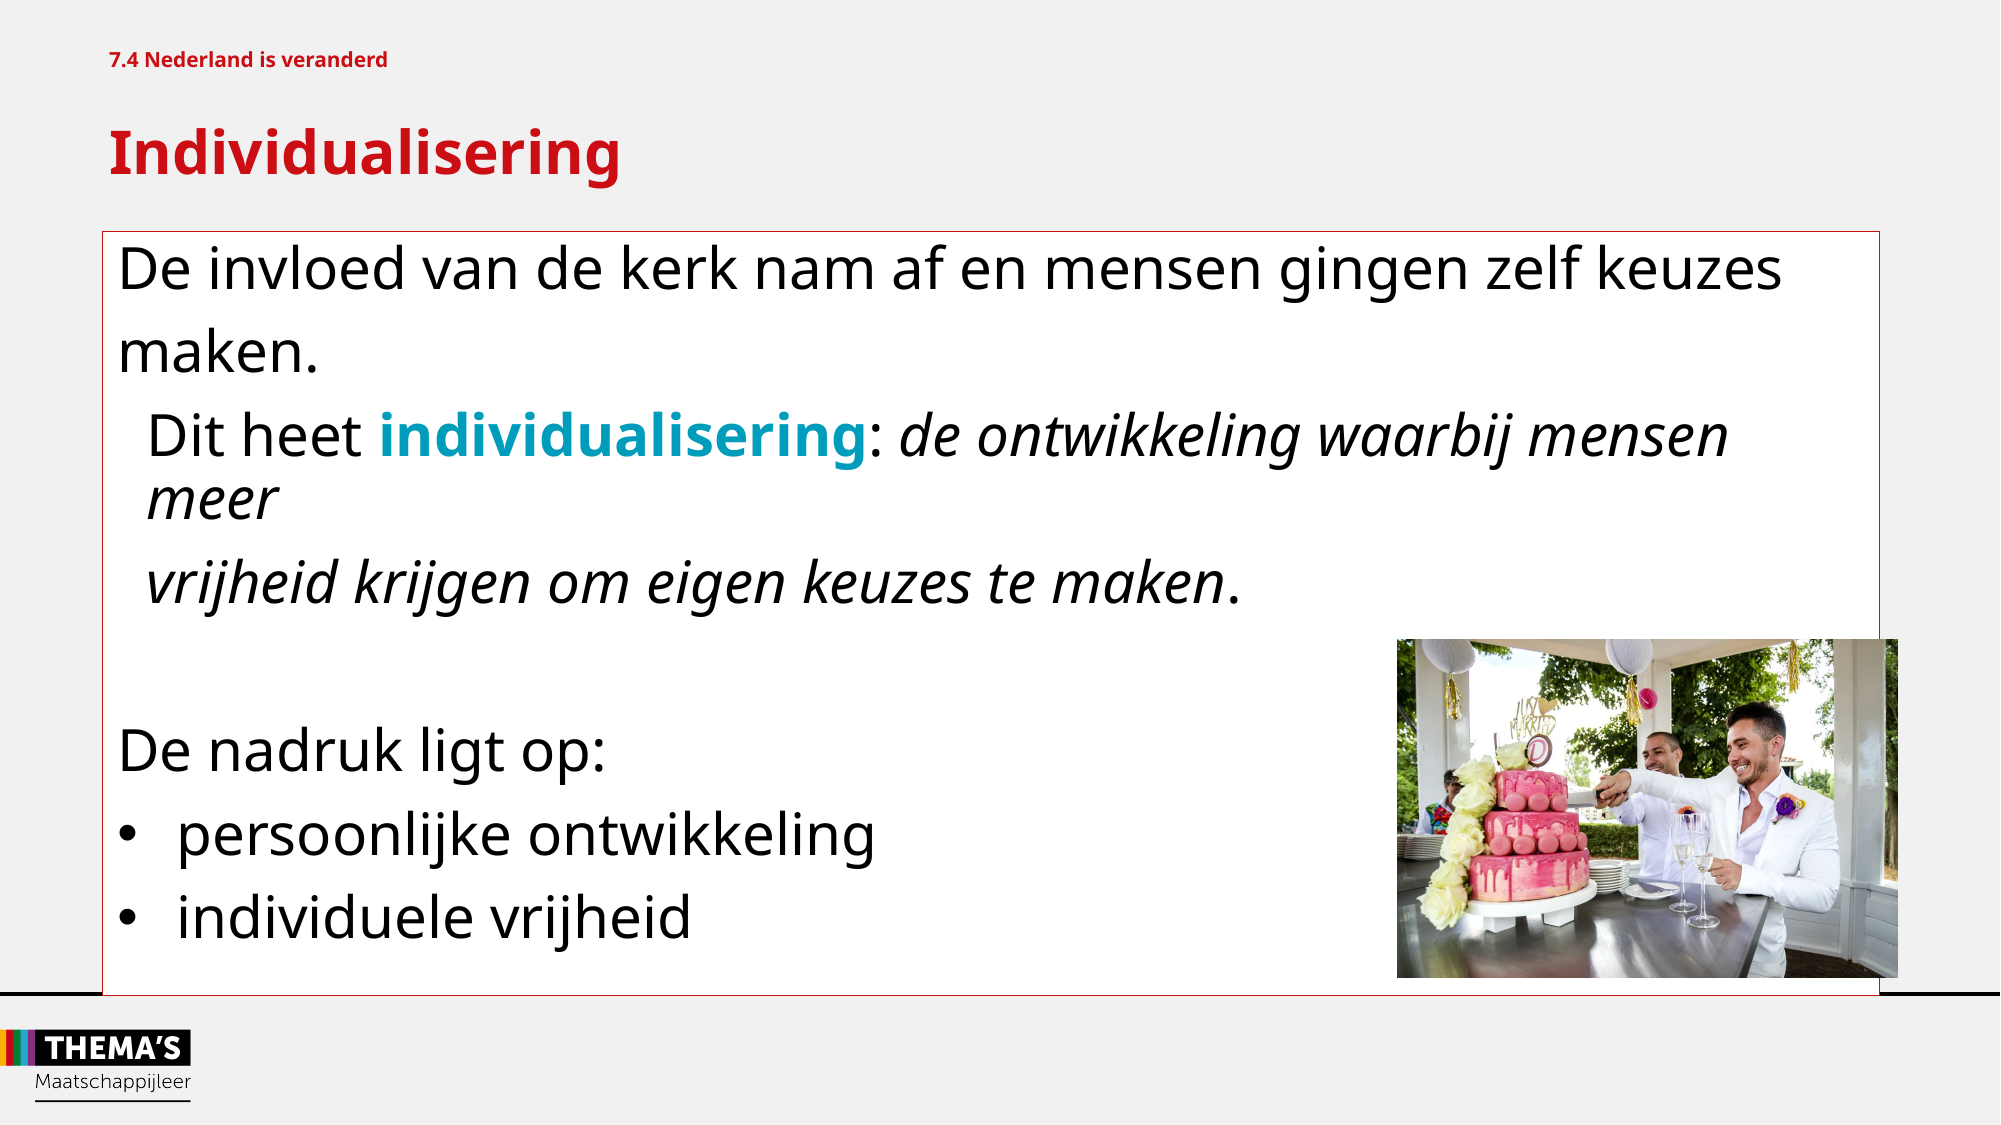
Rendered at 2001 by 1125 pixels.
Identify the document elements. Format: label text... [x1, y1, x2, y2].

picture [1397, 639, 1898, 978]
list Individualisering [94, 114, 1879, 205]
list 7.4 Nederland is veranderd [94, 33, 941, 88]
picture [0, 993, 203, 1125]
list De invloed van de kerk nam af en mensen gingen zelf keuzes maken. Dit heet individualisering: de ontwikkeling waarbij mensen meer vrijheid krijgen om eigen keuzes te maken. De nadruk ligt op: persoonlijke ontwikkeling individuele vrijheid [102, 231, 1880, 996]
